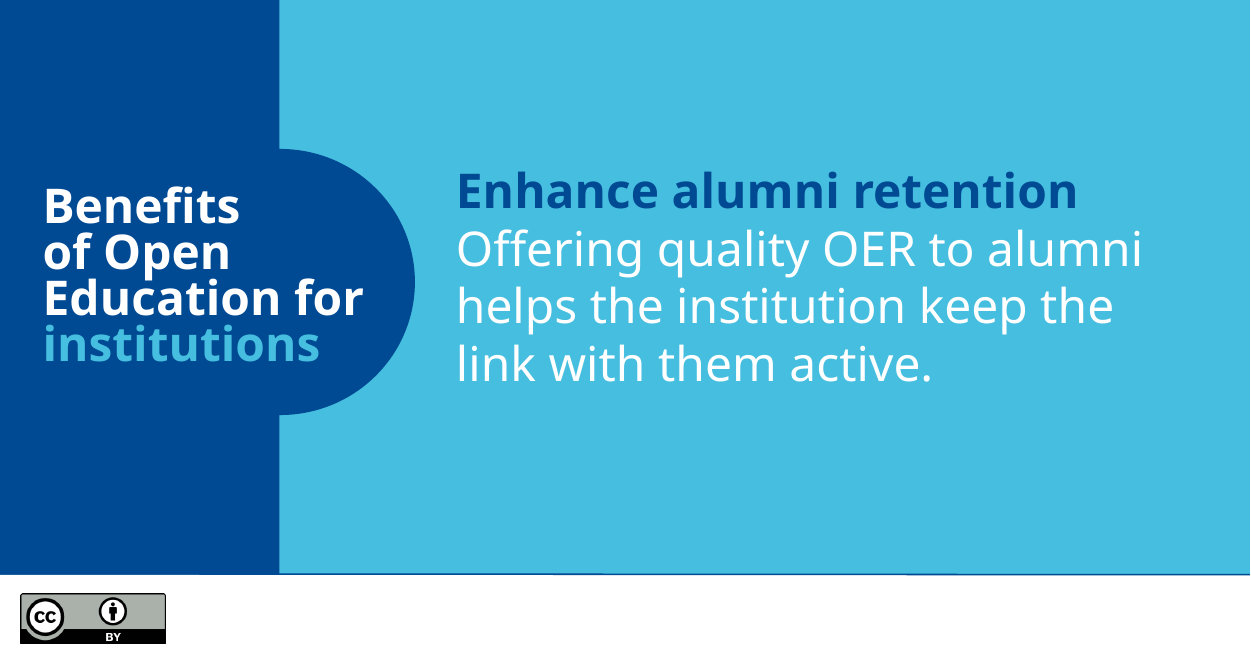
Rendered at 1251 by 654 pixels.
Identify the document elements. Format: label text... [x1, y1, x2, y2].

text_box [0, 582, 1250, 654]
picture [20, 592, 166, 645]
text_box [206, 148, 355, 171]
text_box Enhance alumni retention Offering quality OER to alumni helps the institution keep the link with them active. [440, 145, 1191, 406]
text_box [196, 386, 365, 416]
text_box [382, 194, 415, 370]
text_box Benefits of Open Education for institutions [27, 171, 382, 386]
text_box [0, 0, 280, 573]
